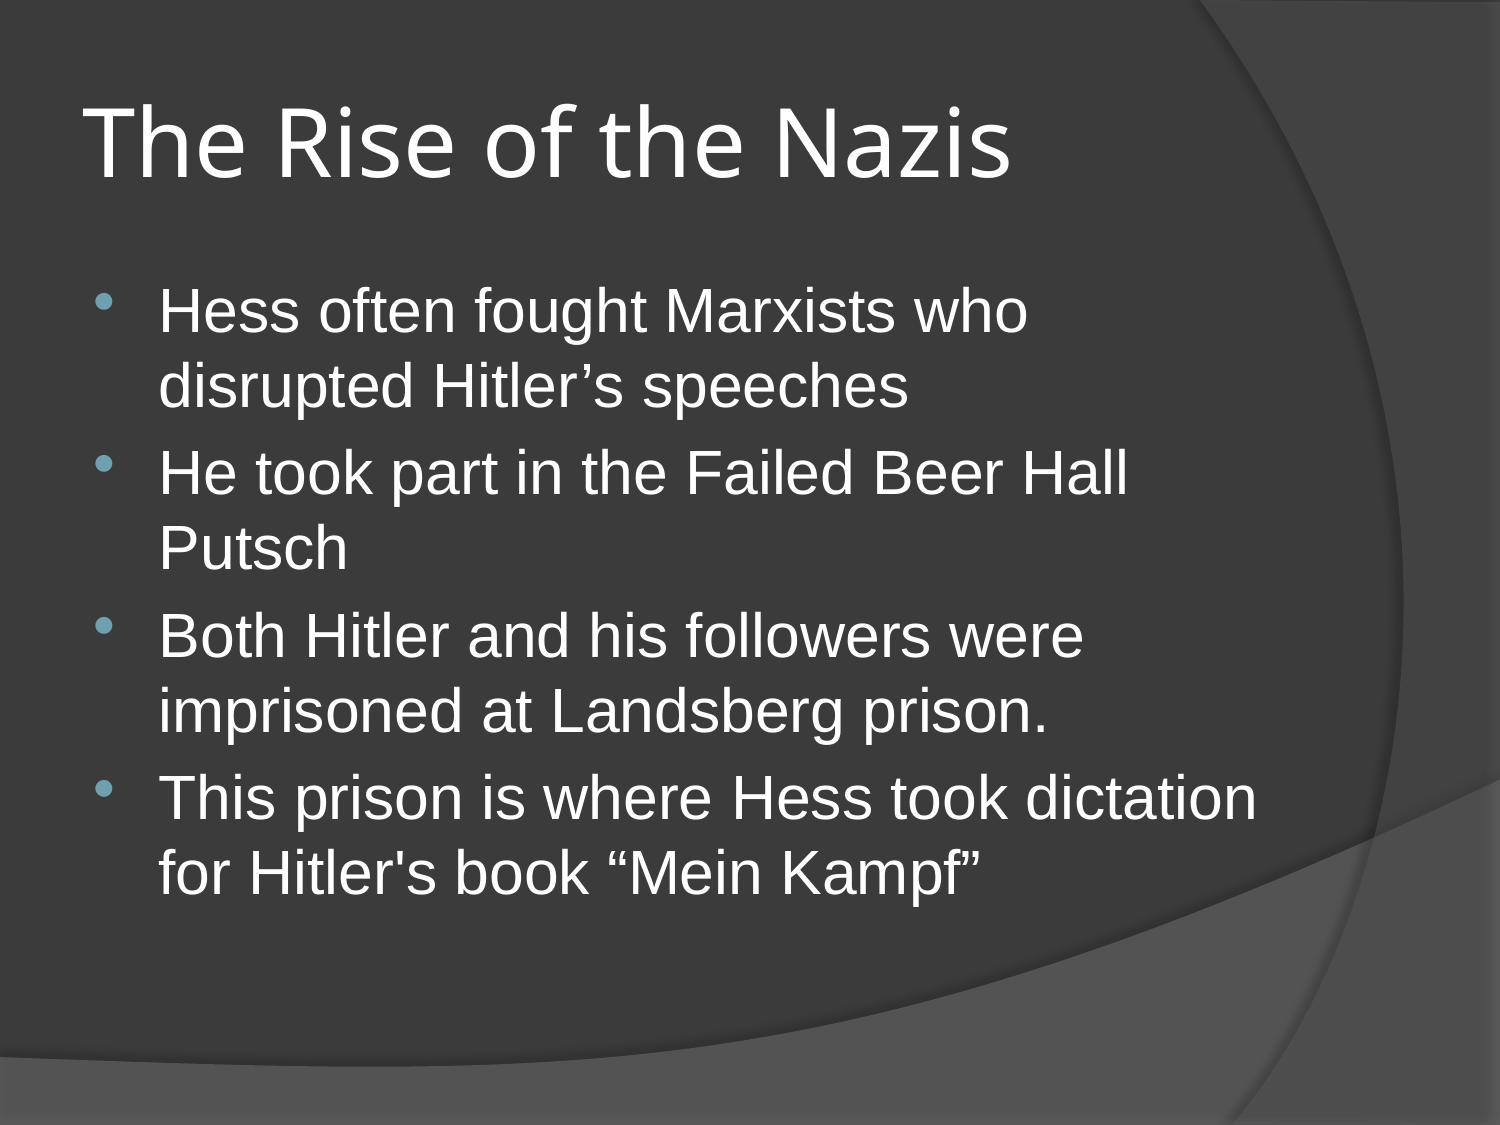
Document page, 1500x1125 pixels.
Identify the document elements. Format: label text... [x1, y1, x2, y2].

list Hess often fought Marxists who disrupted Hitler’s speeches He took part in the Failed Beer Hall Putsch Both Hitler and his followers were imprisoned at Landsberg prison. This prison is where Hess took dictation for Hitler's book “Mein Kampf” [75, 262, 1300, 1005]
title The Rise of the Nazis [75, 45, 1300, 233]
